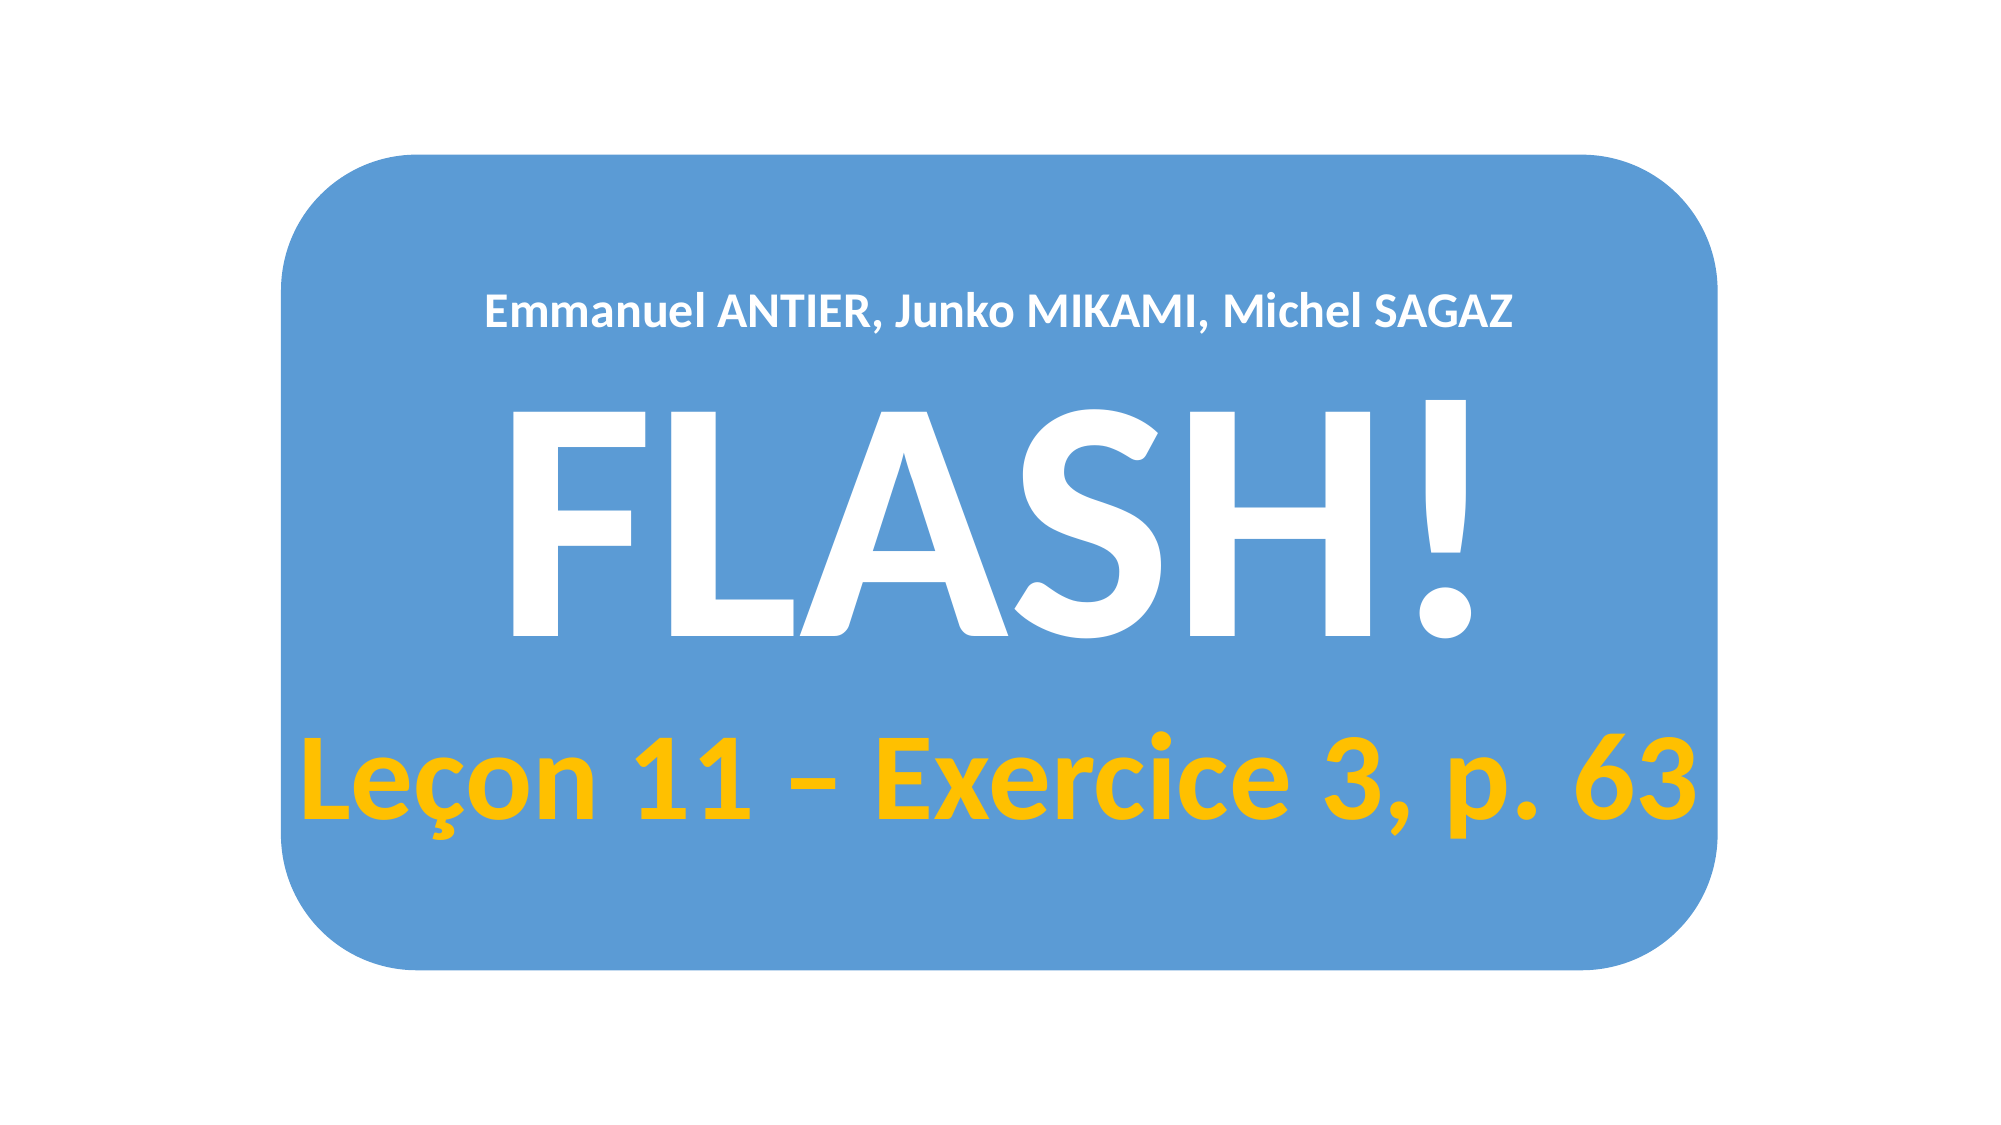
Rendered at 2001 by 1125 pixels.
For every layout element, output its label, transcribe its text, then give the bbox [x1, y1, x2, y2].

text_box Emmanuel ANTIER, Junko MIKAMI, Michel SAGAZ FLASH! Leçon 11 – Exercice 3, p. 63 [280, 154, 1718, 971]
